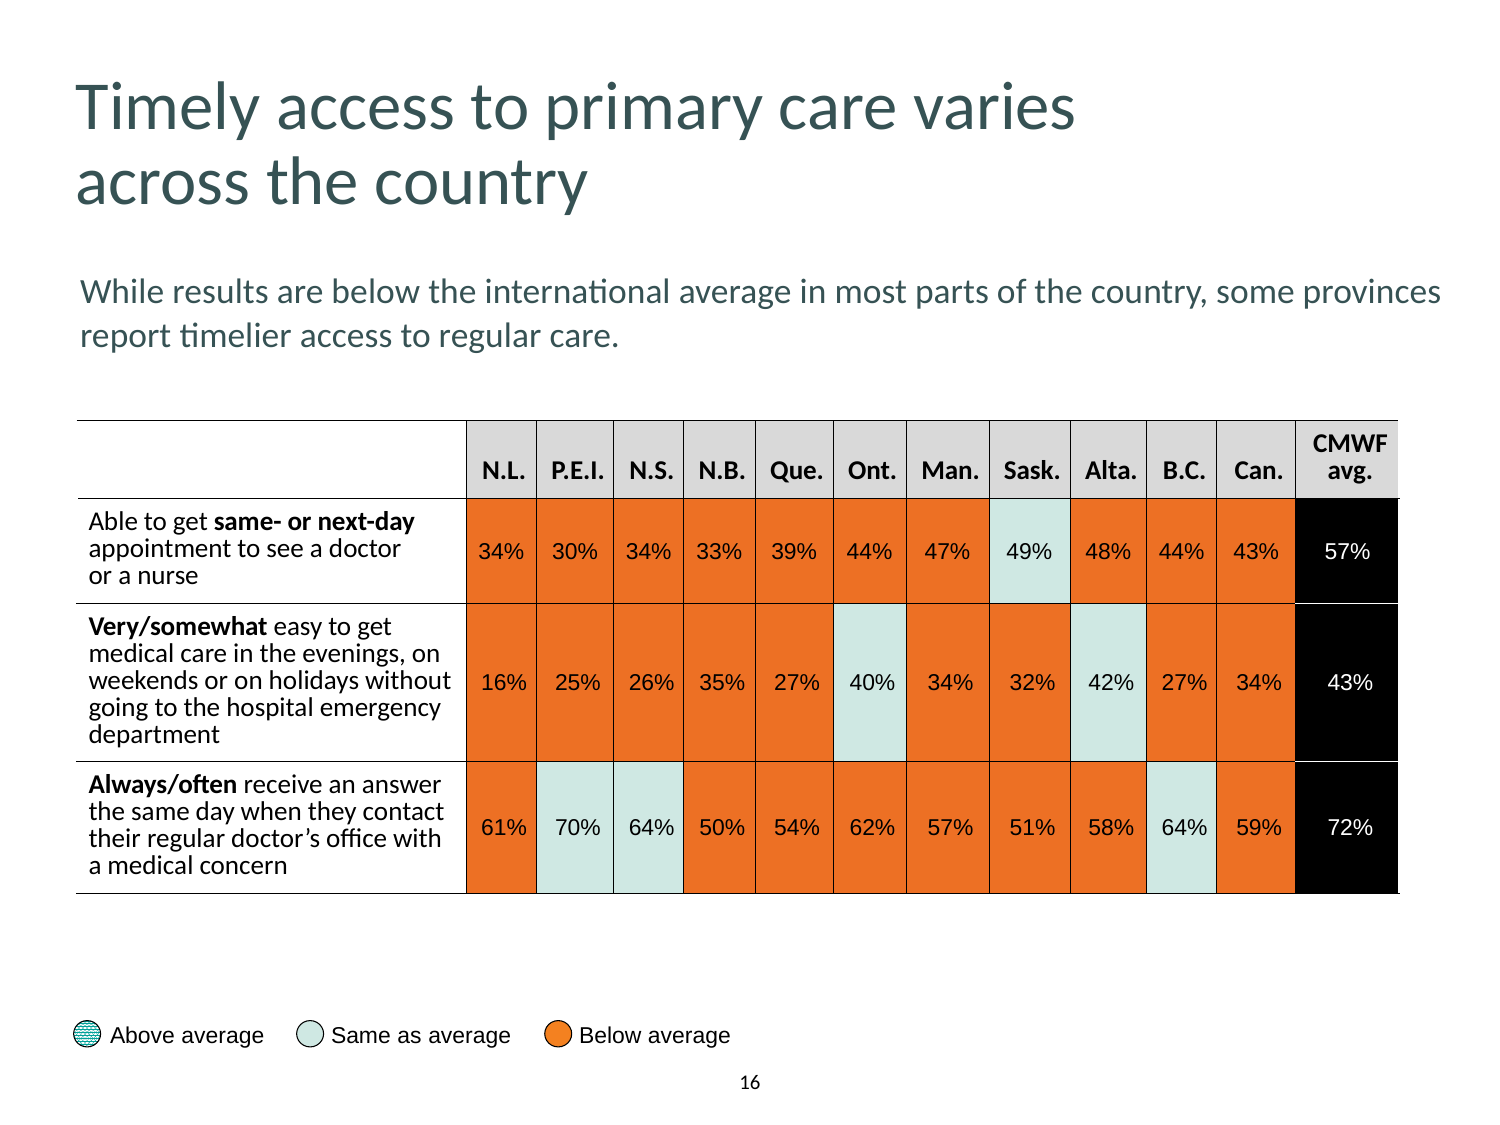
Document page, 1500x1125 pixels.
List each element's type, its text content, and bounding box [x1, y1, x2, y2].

table_header Alta. [1071, 421, 1146, 498]
table_cell 34% [614, 499, 683, 603]
table_cell 51% [990, 762, 1070, 893]
table_cell 70% [537, 762, 613, 893]
table_cell 34% [907, 604, 989, 761]
table_cell Able to get same- or next-day appointment to see a doctor or a nurse [78, 499, 466, 603]
table_header Sask. [990, 421, 1070, 498]
table_cell 43% [1296, 604, 1398, 761]
table_cell 35% [684, 604, 755, 761]
title Timely access to primary care varies across the country [60, 60, 1411, 228]
table_cell 39% [756, 499, 833, 603]
table_cell 72% [1296, 762, 1398, 893]
table_cell 59% [1217, 762, 1295, 893]
table_header N.L. [467, 421, 536, 498]
table_cell Always/often receive an answer the same day when they contact their regular doctor’s office with a medical concern [78, 762, 466, 893]
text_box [73, 1012, 784, 1057]
table_cell 33% [684, 499, 755, 603]
table_cell 44% [1147, 499, 1216, 603]
table_header N.B. [684, 421, 755, 498]
table_cell 43% [1217, 499, 1295, 603]
table_cell 57% [1296, 499, 1398, 603]
table_header CMWF avg. [1296, 421, 1398, 498]
text_box While results are below the international average in most parts of the country, some provinces report timelier access to regular care. [79, 235, 1500, 390]
table_header [77, 421, 466, 498]
table_cell 50% [684, 762, 755, 893]
table_cell 64% [1147, 762, 1216, 893]
table_header Man. [907, 421, 989, 498]
table_cell 32% [990, 604, 1070, 761]
table_cell 16% [467, 604, 536, 761]
table_cell 54% [756, 762, 833, 893]
table_cell 48% [1071, 499, 1146, 603]
table_header B.C. [1147, 421, 1216, 498]
table_cell 26% [614, 604, 683, 761]
table_header Que. [756, 421, 833, 498]
table_cell 40% [834, 604, 906, 761]
table_header N.S. [614, 421, 683, 498]
table_header P.E.I. [537, 421, 613, 498]
table_cell 34% [467, 499, 536, 603]
table_cell 25% [537, 604, 613, 761]
table_cell 62% [834, 762, 906, 893]
table_header Can. [1217, 421, 1295, 498]
table_cell 27% [1147, 604, 1216, 761]
table_cell 30% [537, 499, 613, 603]
table_cell 27% [756, 604, 833, 761]
table_cell 44% [834, 499, 906, 603]
table_cell 34% [1217, 604, 1295, 761]
table_cell 57% [907, 762, 989, 893]
table_cell 49% [990, 499, 1070, 603]
table_cell 47% [907, 499, 989, 603]
table_cell 61% [467, 762, 536, 893]
table_cell 42% [1071, 604, 1146, 761]
table_cell 58% [1071, 762, 1146, 893]
table_header Ont. [834, 421, 906, 498]
table_cell Very/somewhat easy to get medical care in the evenings, on weekends or on holidays without going to the hospital emergency department [78, 604, 466, 761]
table_cell 64% [614, 762, 683, 893]
